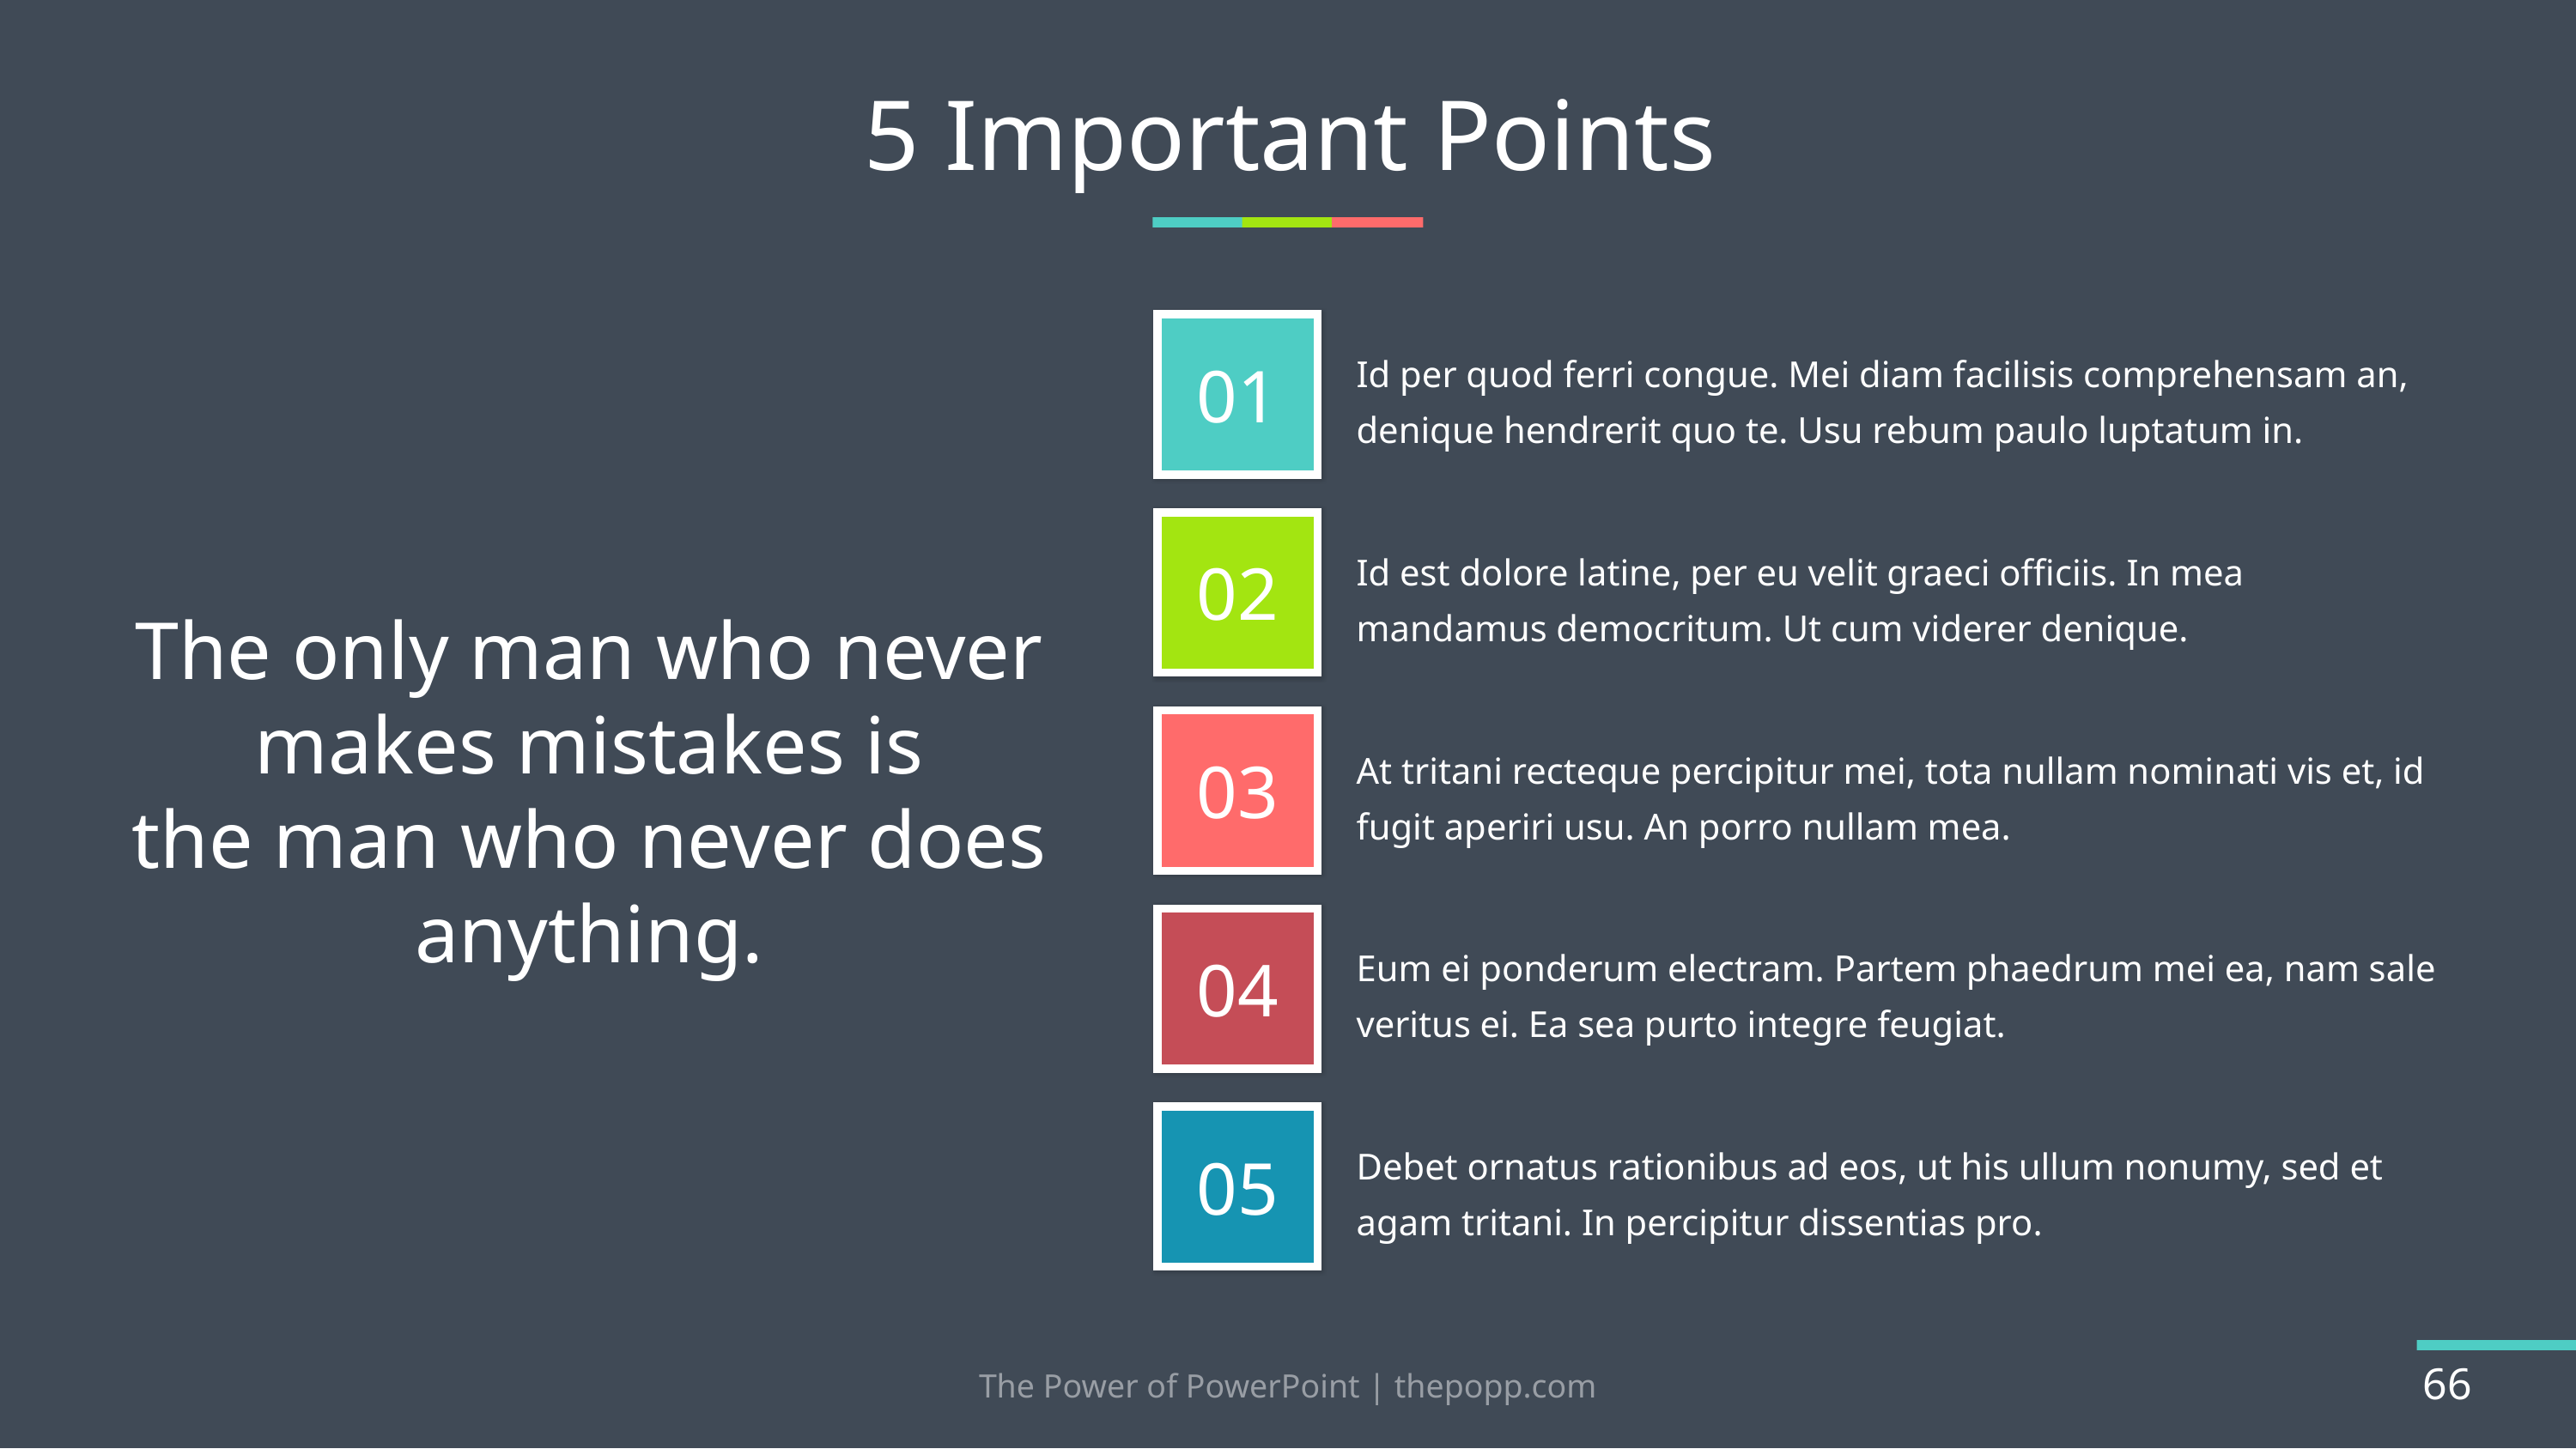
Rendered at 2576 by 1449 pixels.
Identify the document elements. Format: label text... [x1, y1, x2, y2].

list Id per quod ferri congue. Mei diam facilisis comprehensam an, denique hendrerit quo te. Usu rebum paulo luptatum in. [1343, 315, 2451, 475]
title 5 Important Points [69, 49, 2512, 230]
list Id est dolore latine, per eu velit graeci officiis. In mea mandamus democritum. Ut cum viderer denique. [1343, 512, 2451, 673]
list The only man who never makes mistakes is the man who never does anything. [113, 312, 1066, 1267]
list Eum ei ponderum electram. Partem phaedrum mei ea, nam sale veritus ei. Ea sea purto integre feugiat. [1343, 909, 2451, 1069]
list At tritani recteque percipitur mei, tota nullam nominati vis et, id fugit aperiri usu. An porro nullam mea. [1343, 711, 2451, 871]
list Debet ornatus rationibus ad eos, ut his ullum nonumy, sed et agam tritani. In percipitur dissentias pro. [1343, 1107, 2451, 1267]
footer The Power of PowerPoint | thepopp.com [853, 1349, 1723, 1427]
slide_number 66 [2409, 1351, 2576, 1421]
